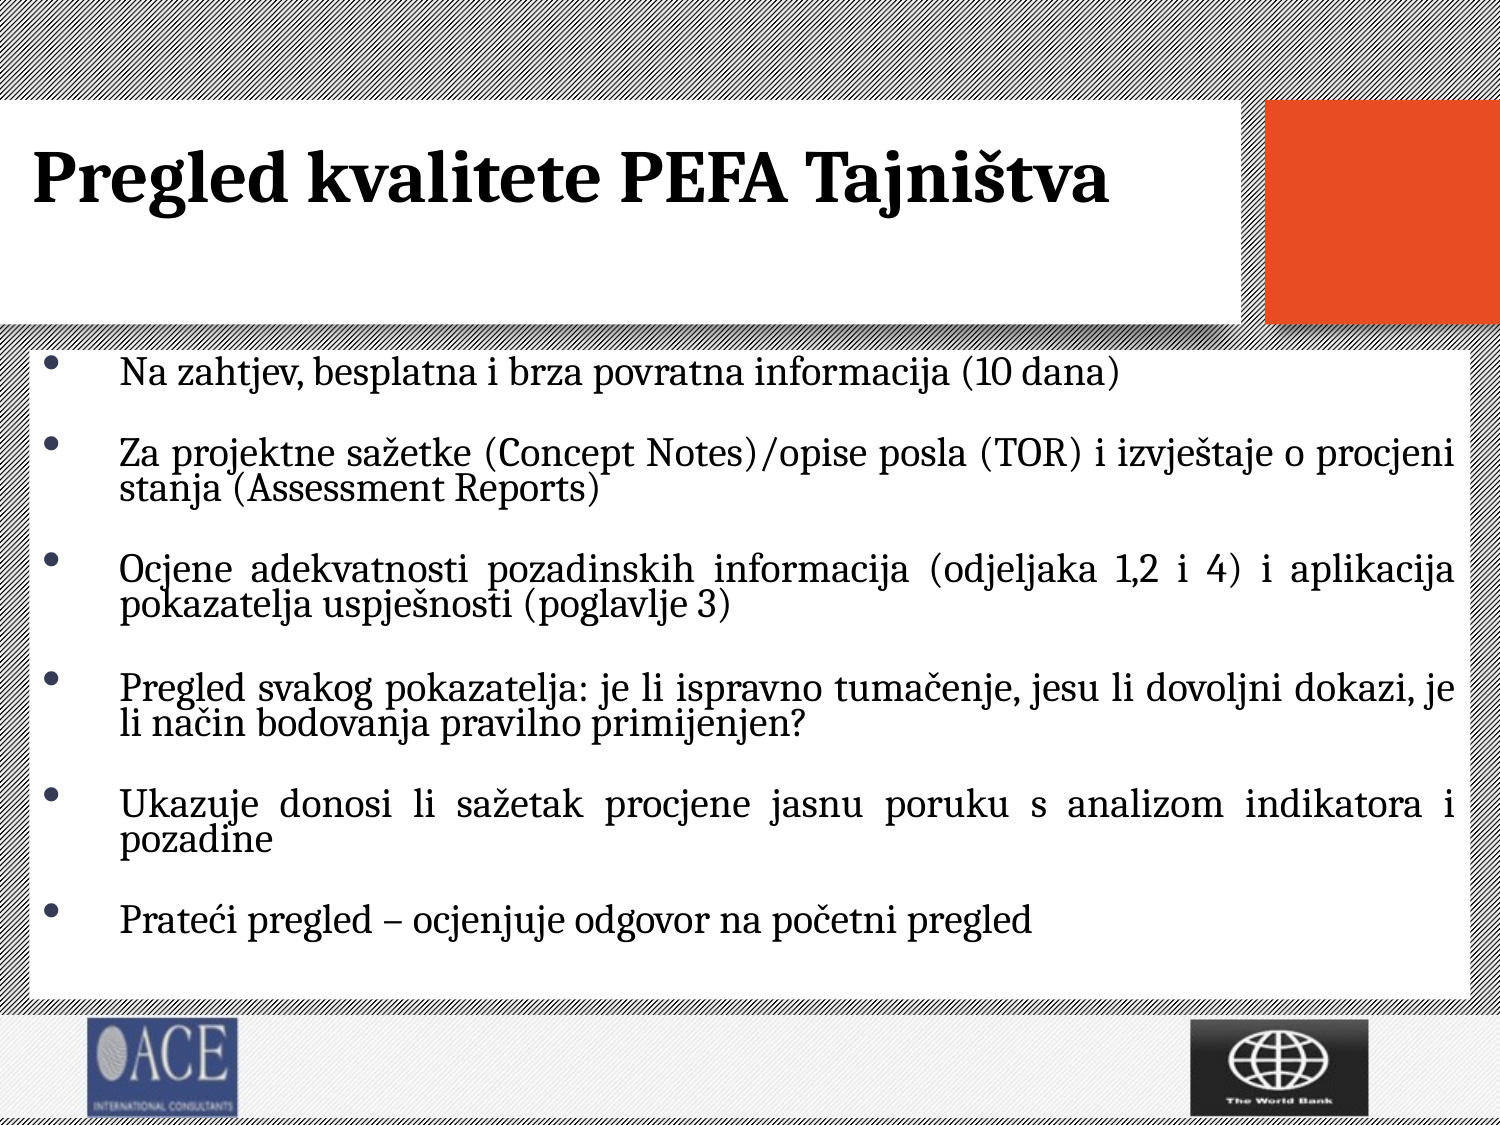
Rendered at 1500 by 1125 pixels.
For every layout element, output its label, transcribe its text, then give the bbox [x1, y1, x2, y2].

list Na zahtjev, besplatna i brza povratna informacija (10 dana) Za projektne sažetke (Concept Notes)/opise posla (TOR) i izvještaje o procjeni stanja (Assessment Reports) Ocjene adekvatnosti pozadinskih informacija (odjeljaka 1,2 i 4) i aplikacija pokazatelja uspješnosti (poglavlje 3) Pregled svakog pokazatelja: je li ispravno tumačenje, jesu li dovoljni dokazi, je li način bodovanja pravilno primijenjen? Ukazuje donosi li sažetak procjene jasnu poruku s analizom indikatora i pozadine Prateći pregled – ocjenjuje odgovor na početni pregled [29, 349, 1471, 1000]
title Pregled kvalitete PEFA Tajništva [17, 89, 1259, 268]
picture [0, 0, 1500, 1125]
